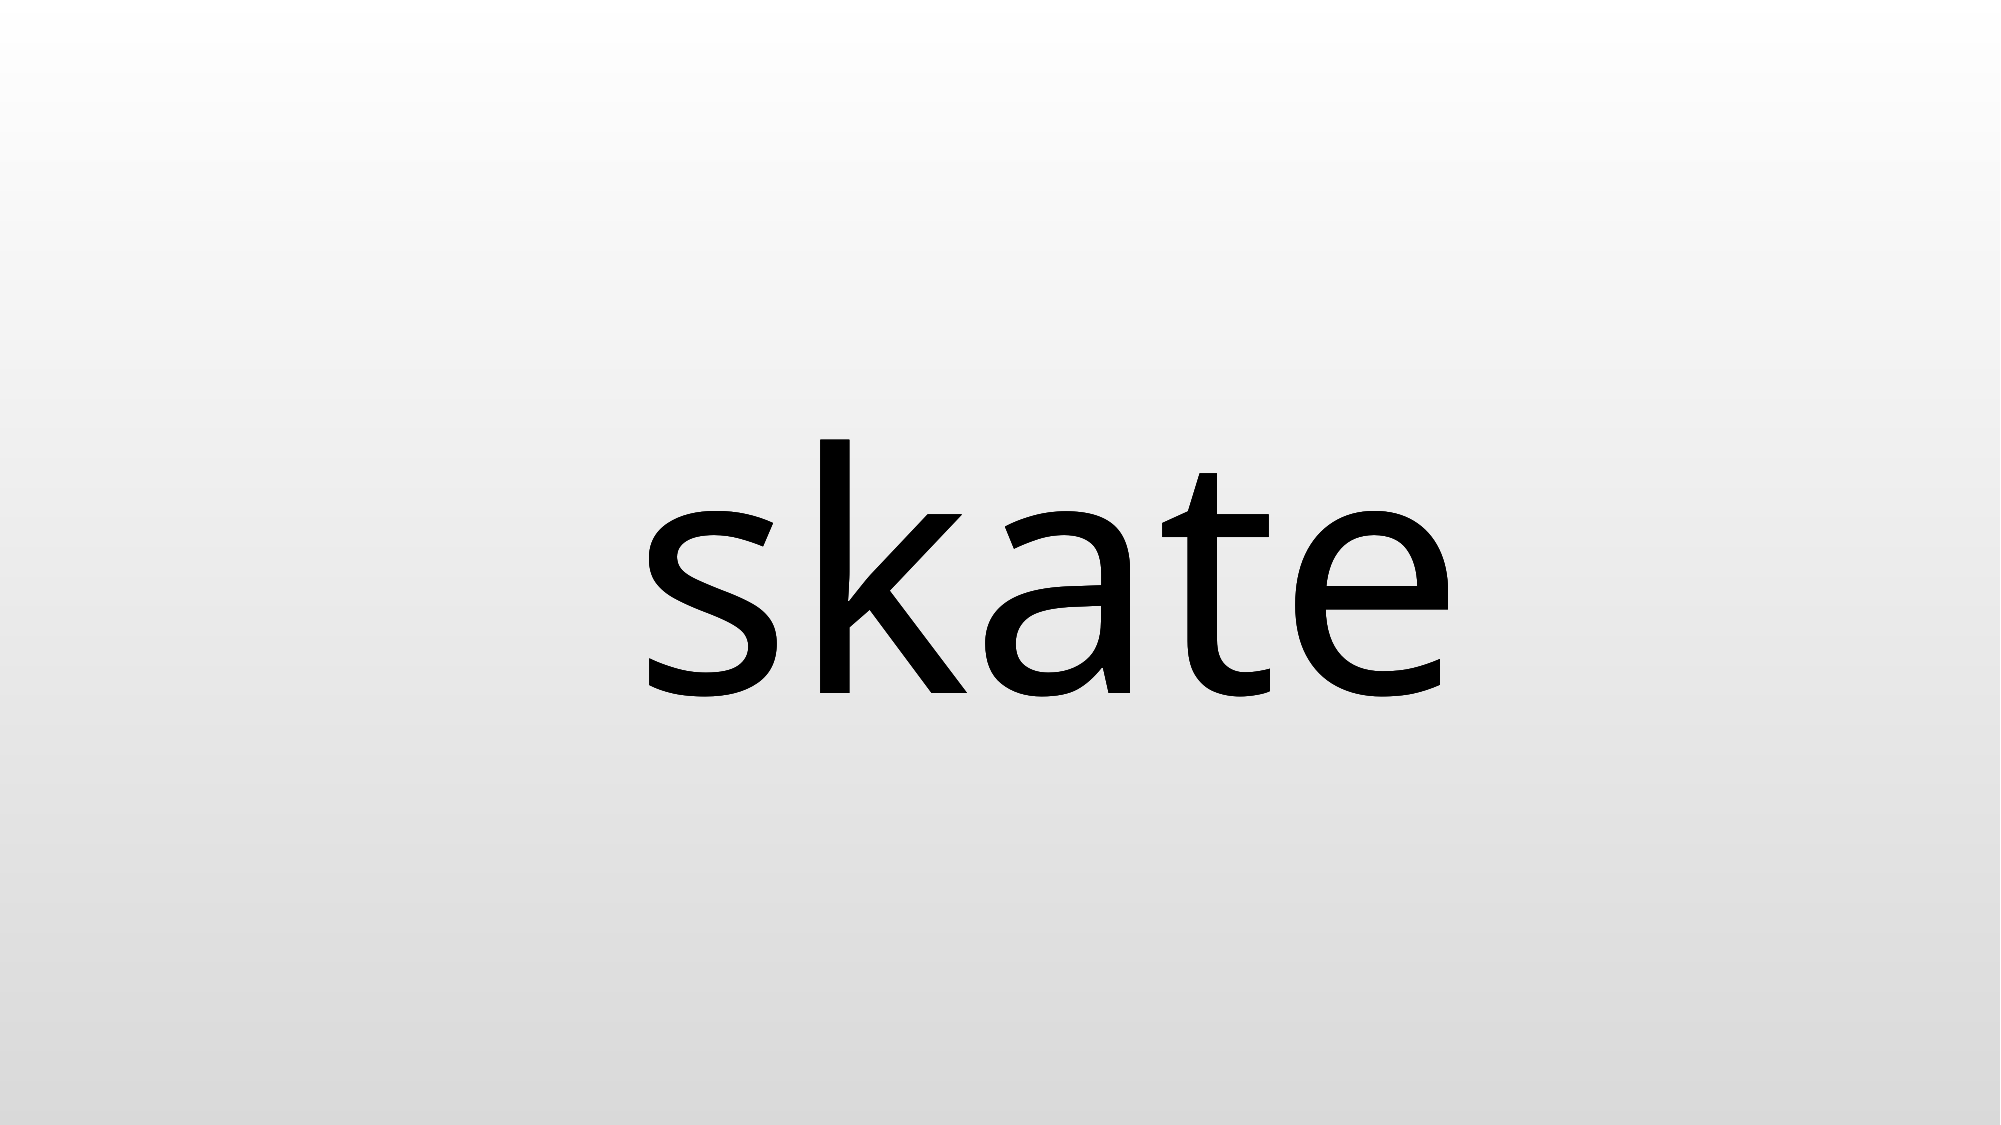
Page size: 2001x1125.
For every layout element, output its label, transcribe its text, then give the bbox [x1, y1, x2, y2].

text_box skate [617, 352, 1654, 768]
